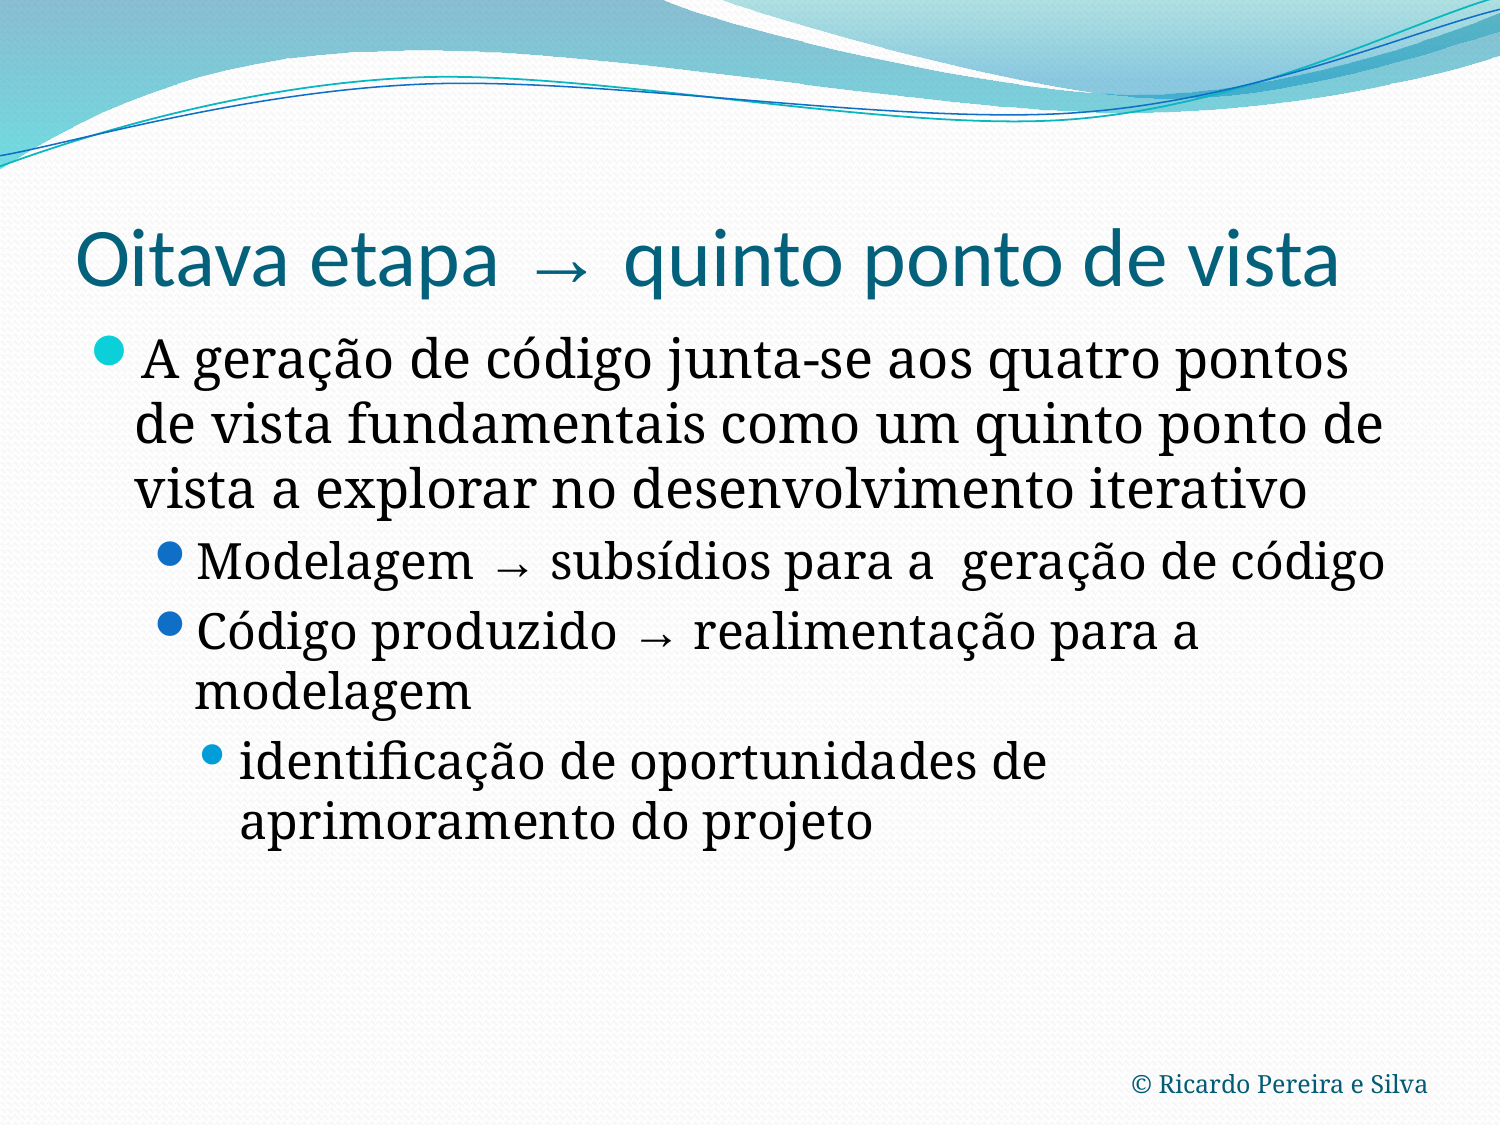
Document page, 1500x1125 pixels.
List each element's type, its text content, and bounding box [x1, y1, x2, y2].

list A geração de código junta-se aos quatro pontos de vista fundamentais como um quinto ponto de vista a explorar no desenvolvimento iterativo Modelagem → subsídios para a geração de código Código produzido → realimentação para a modelagem identificação de oportunidades de aprimoramento do projeto [75, 317, 1425, 1038]
title Oitava etapa → quinto ponto de vista [75, 115, 1425, 303]
footer © Ricardo Pereira e Silva [1101, 1042, 1429, 1103]
